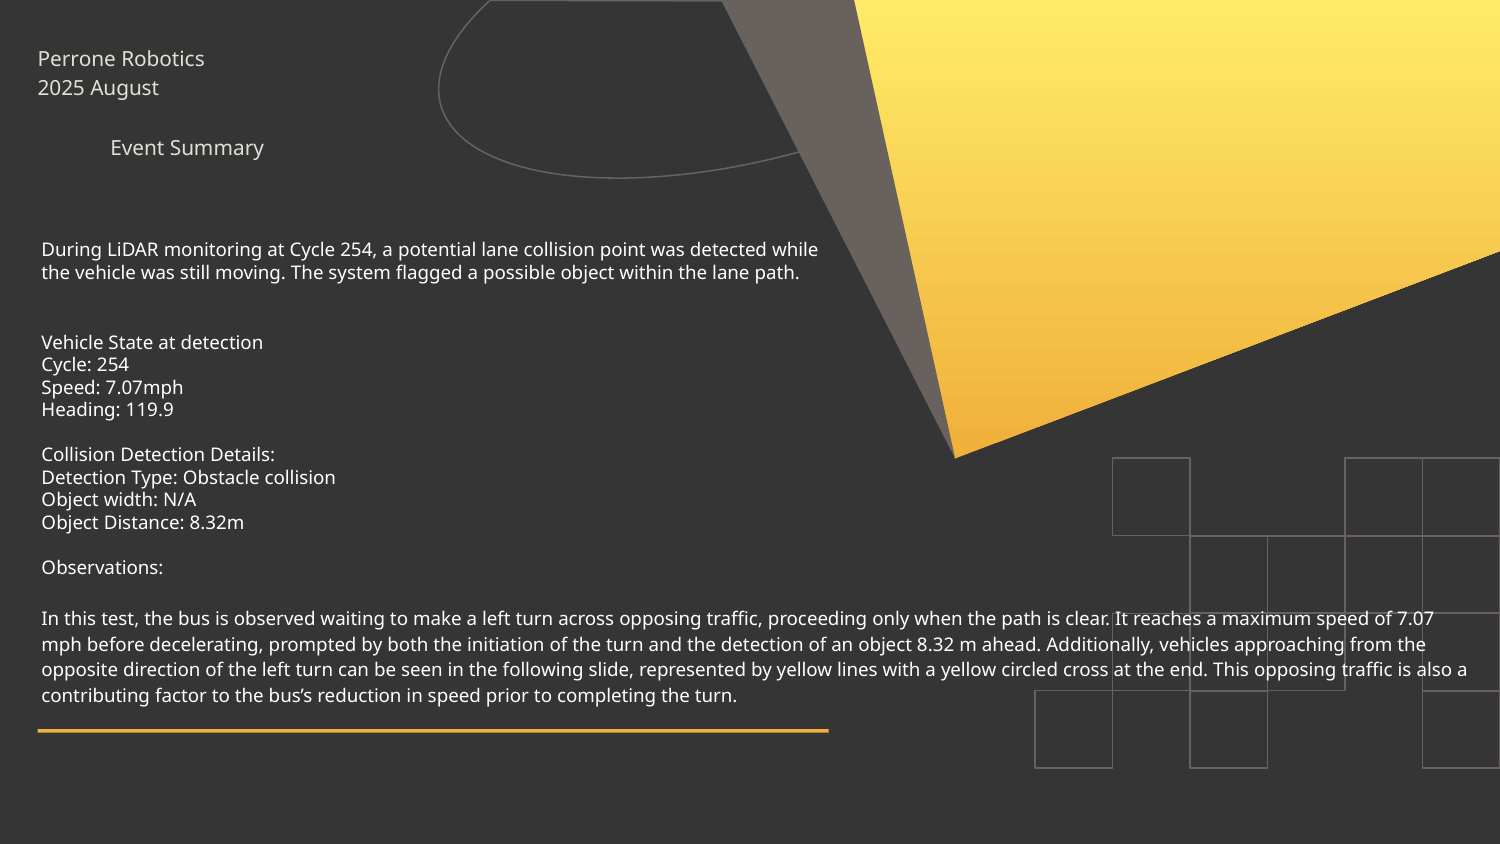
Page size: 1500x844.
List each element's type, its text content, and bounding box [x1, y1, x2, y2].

subtitle Event Summary [95, 119, 306, 175]
text_box During LiDAR monitoring at Cycle 254, a potential lane collision point was detected while the vehicle was still moving. The system flagged a possible object within the lane path. [26, 222, 859, 315]
subtitle Perrone Robotics 2025 August [22, 27, 378, 83]
text_box Vehicle State at detection Cycle: 254 Speed: 7.07mph Heading: 119.9 Collision Detection Details: Detection Type: Obstacle collision Object width: N/A Object Distance: 8.32m Observations: In this test, the bus is observed waiting to make a left turn across opposing traffic, proceeding only when the path is clear. It reaches a maximum speed of 7.07 mph before decelerating, prompted by both the initiation of the turn and the detection of an object 8.32 m ahead. Additionally, vehicles approaching from the opposite direction of the left turn can be seen in the following slide, represented by yellow lines with a yellow circled cross at the end. This opposing traffic is also a contributing factor to the bus’s reduction in speed prior to completing the turn. [26, 315, 1489, 727]
